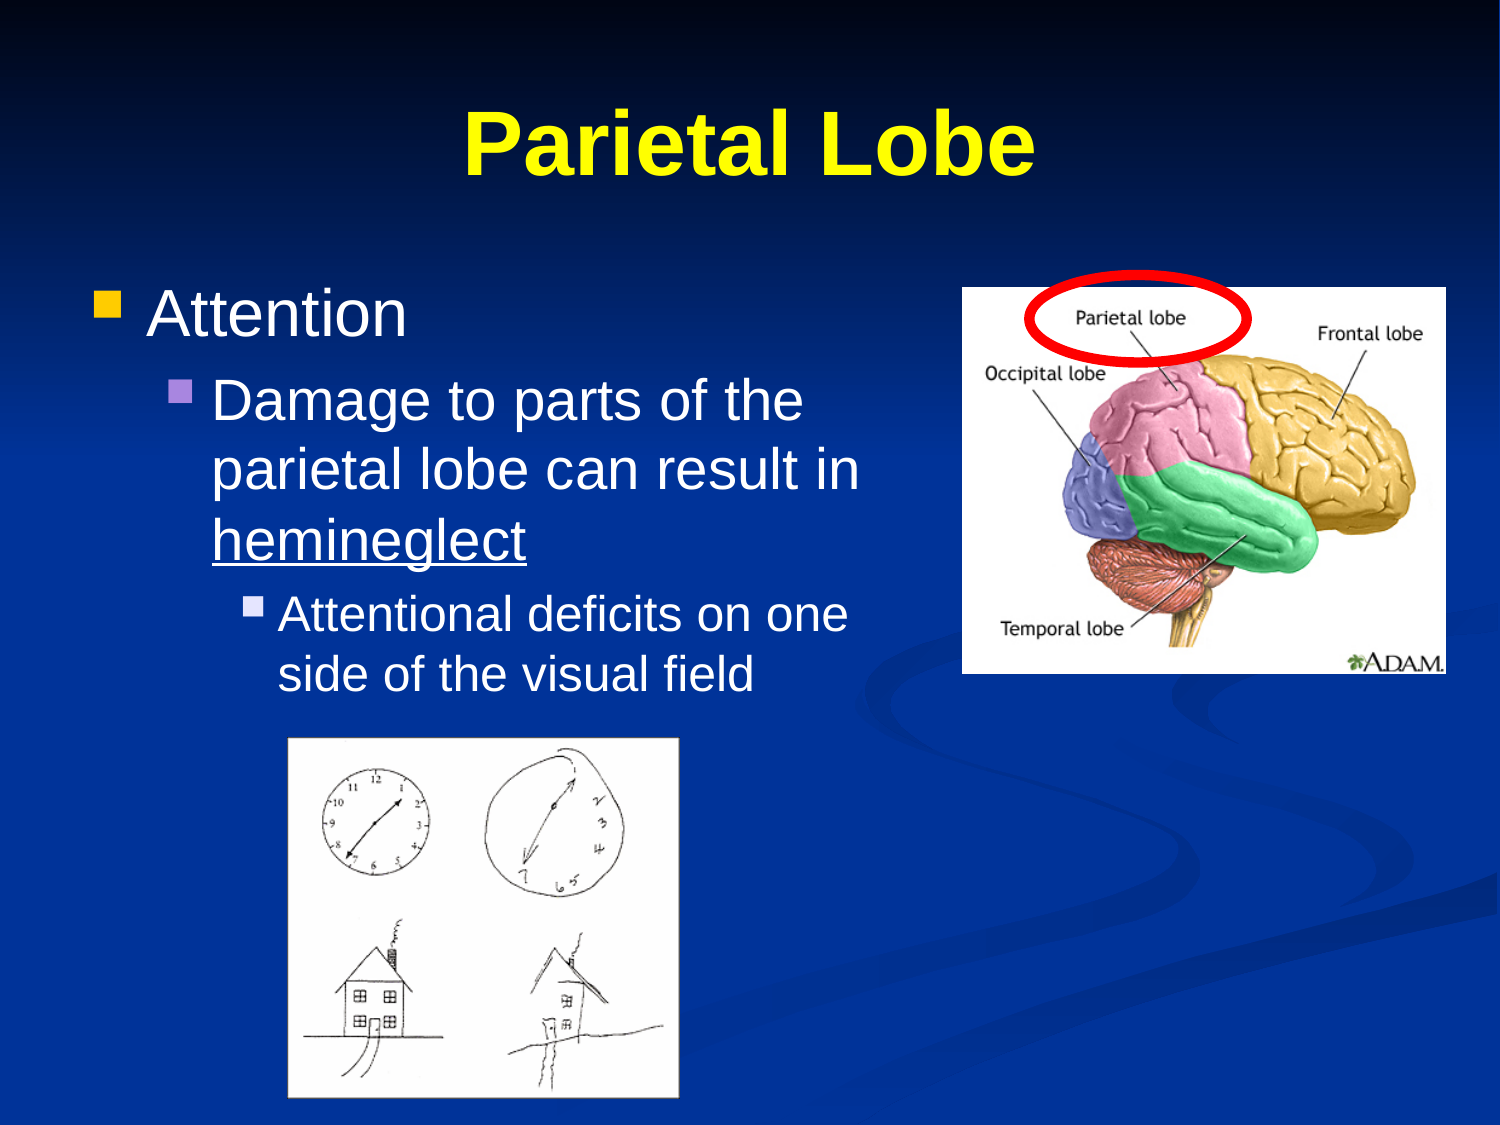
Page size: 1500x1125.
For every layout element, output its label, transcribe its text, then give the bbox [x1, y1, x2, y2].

list Attention Damage to parts of the parietal lobe can result in hemineglect Attentional deficits on one side of the visual field [75, 262, 963, 1005]
picture [287, 737, 680, 1099]
title Parietal Lobe [75, 45, 1425, 233]
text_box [962, 274, 1446, 674]
